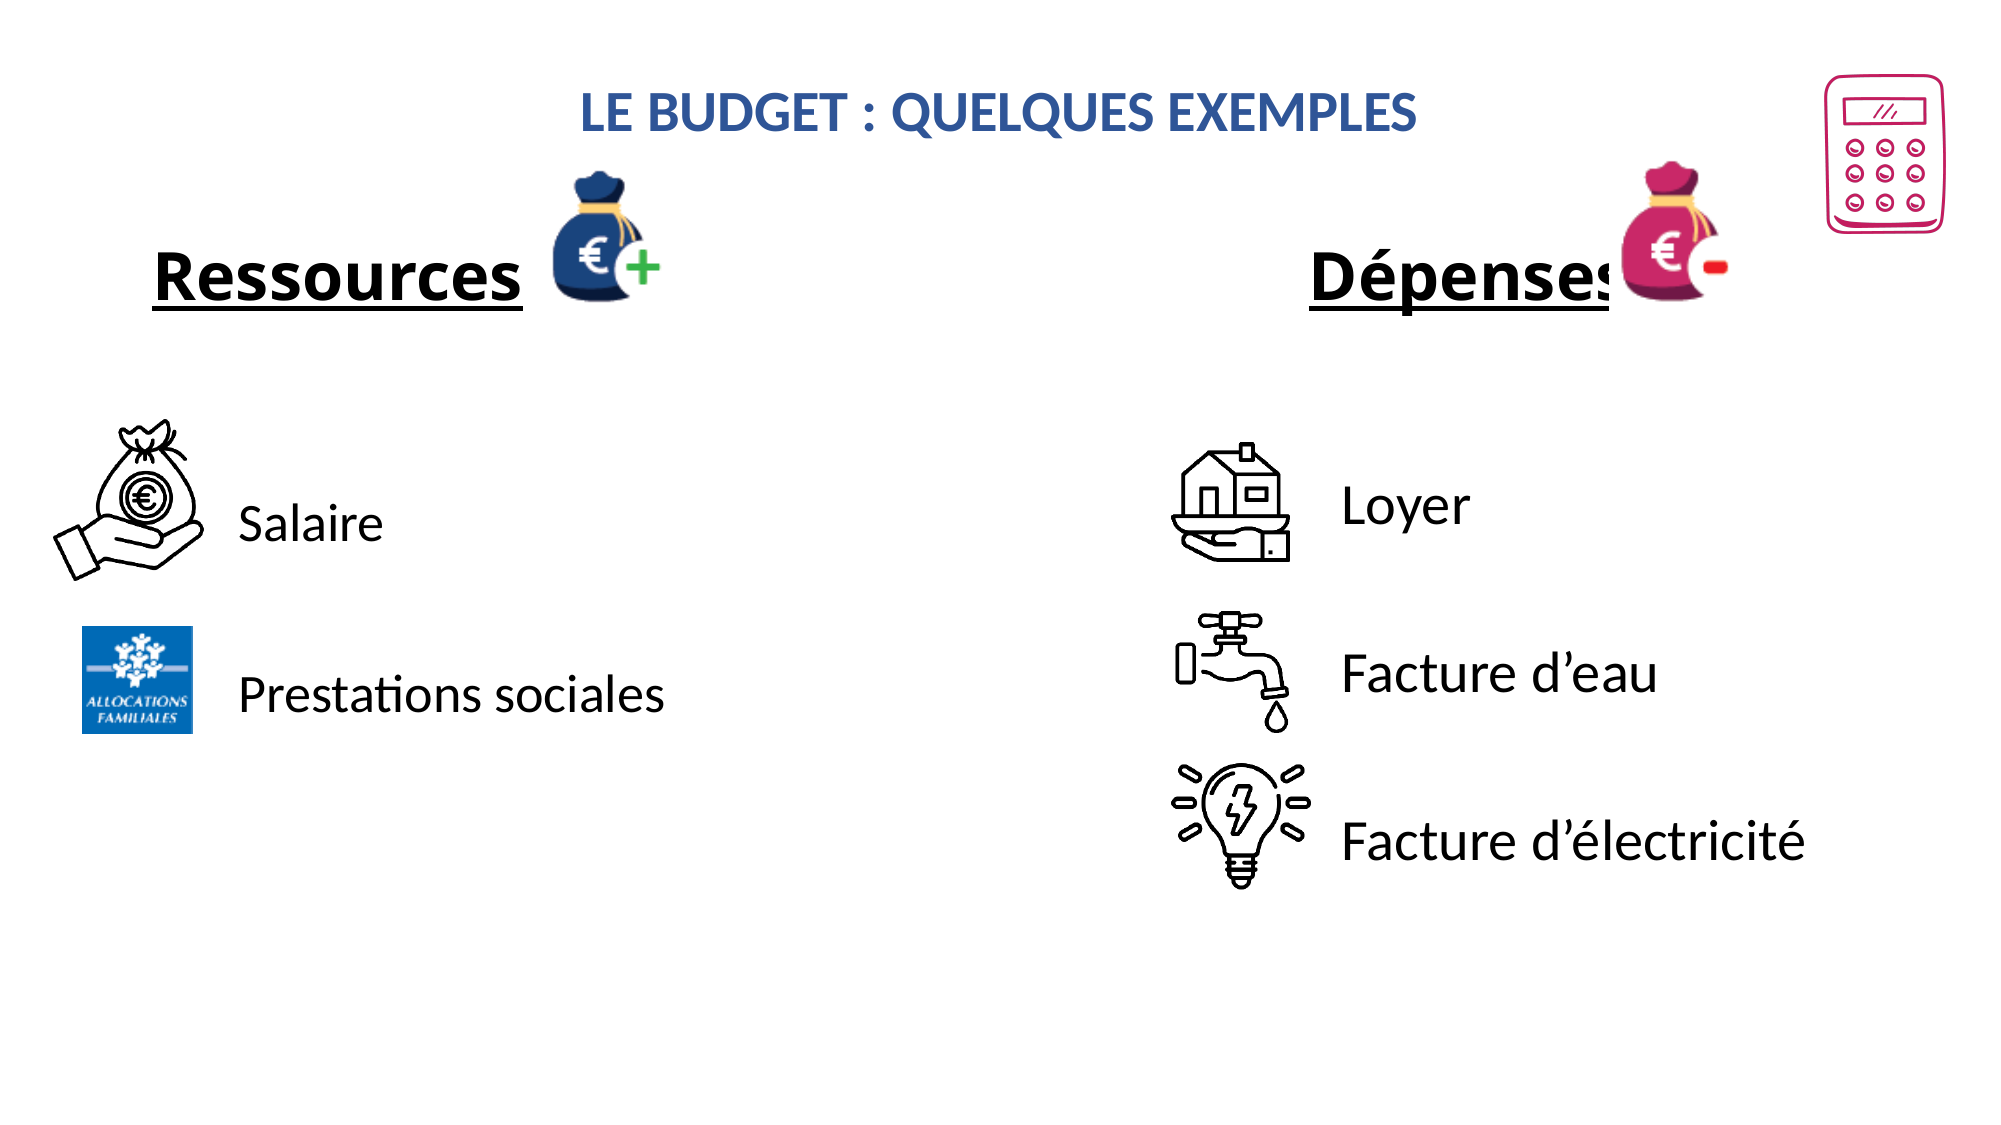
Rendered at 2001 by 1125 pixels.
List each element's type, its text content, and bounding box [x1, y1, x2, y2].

picture [1824, 74, 1947, 234]
picture [1171, 611, 1293, 734]
picture [47, 419, 209, 581]
list Loyer Facture d’eau Facture d’électricité [1326, 376, 1967, 1090]
title Ressources Dépenses [137, 222, 1863, 380]
picture [1171, 442, 1290, 562]
picture [82, 626, 193, 734]
picture [1171, 756, 1311, 896]
picture [1608, 158, 1773, 311]
text_box Prestations sociales [223, 574, 864, 734]
text_box LE BUDGET : QUELQUES EXEMPLES [137, 4, 1863, 222]
picture [543, 168, 698, 311]
text_box Salaire [223, 402, 864, 562]
